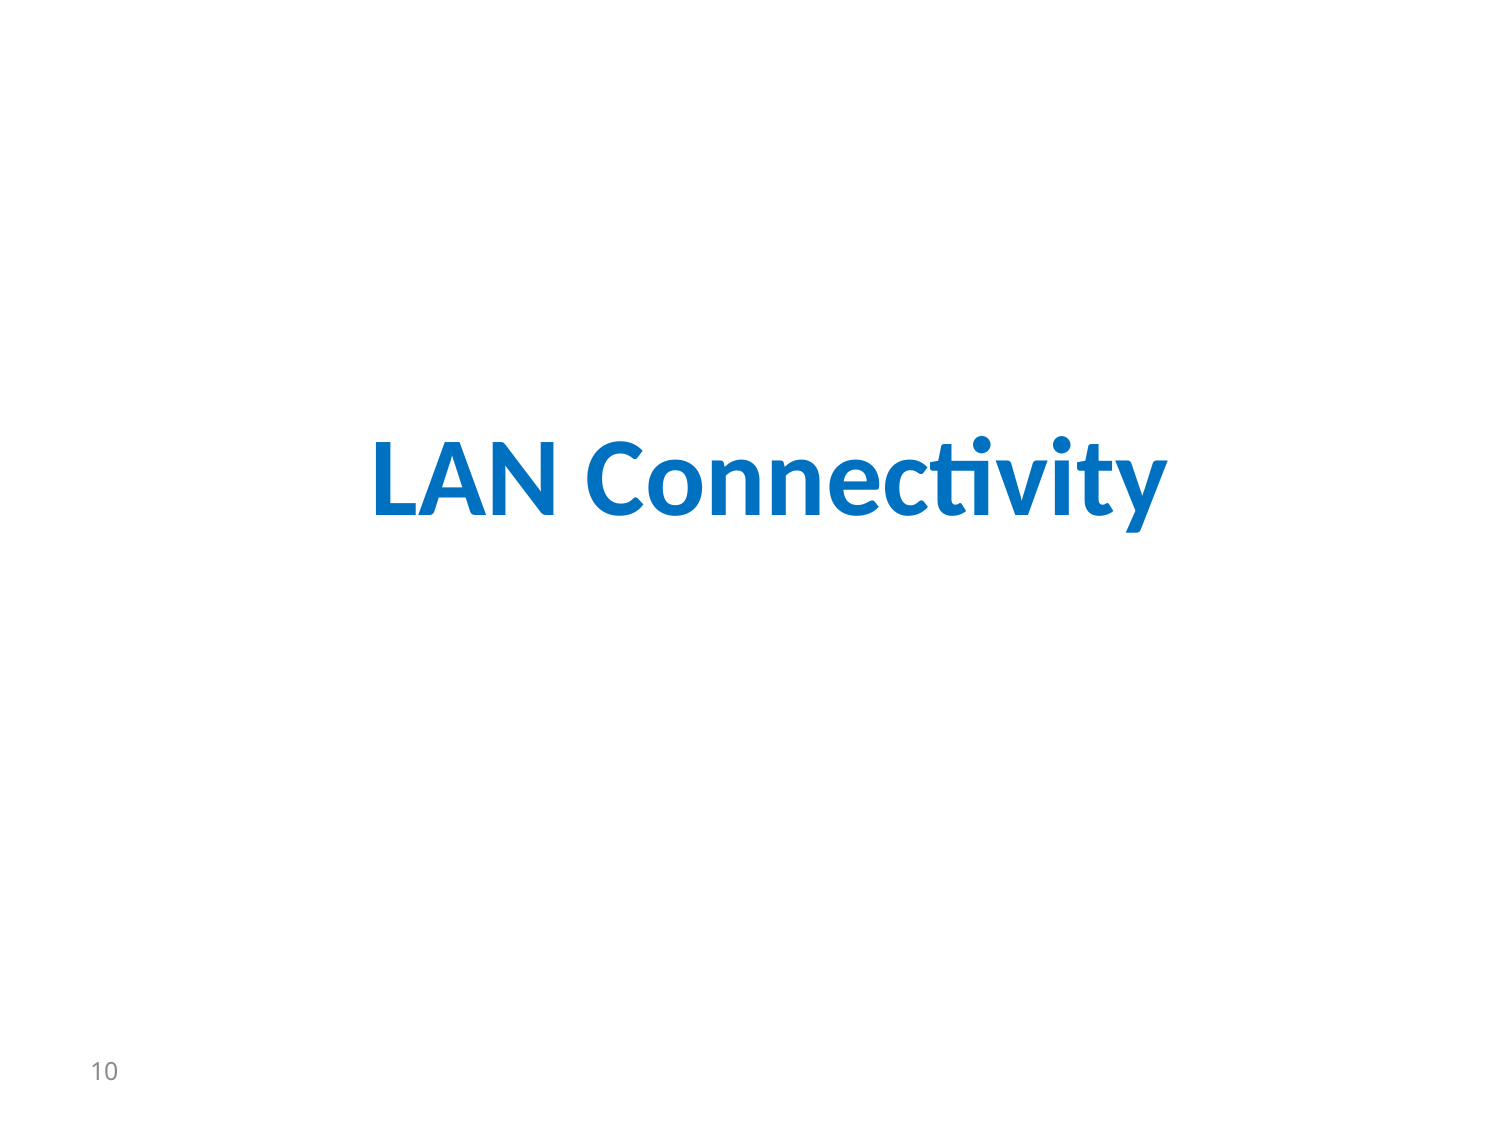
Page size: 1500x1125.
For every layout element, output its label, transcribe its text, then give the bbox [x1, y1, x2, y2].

text_box LAN Connectivity [162, 350, 1378, 592]
slide_number 10 [75, 1042, 425, 1103]
